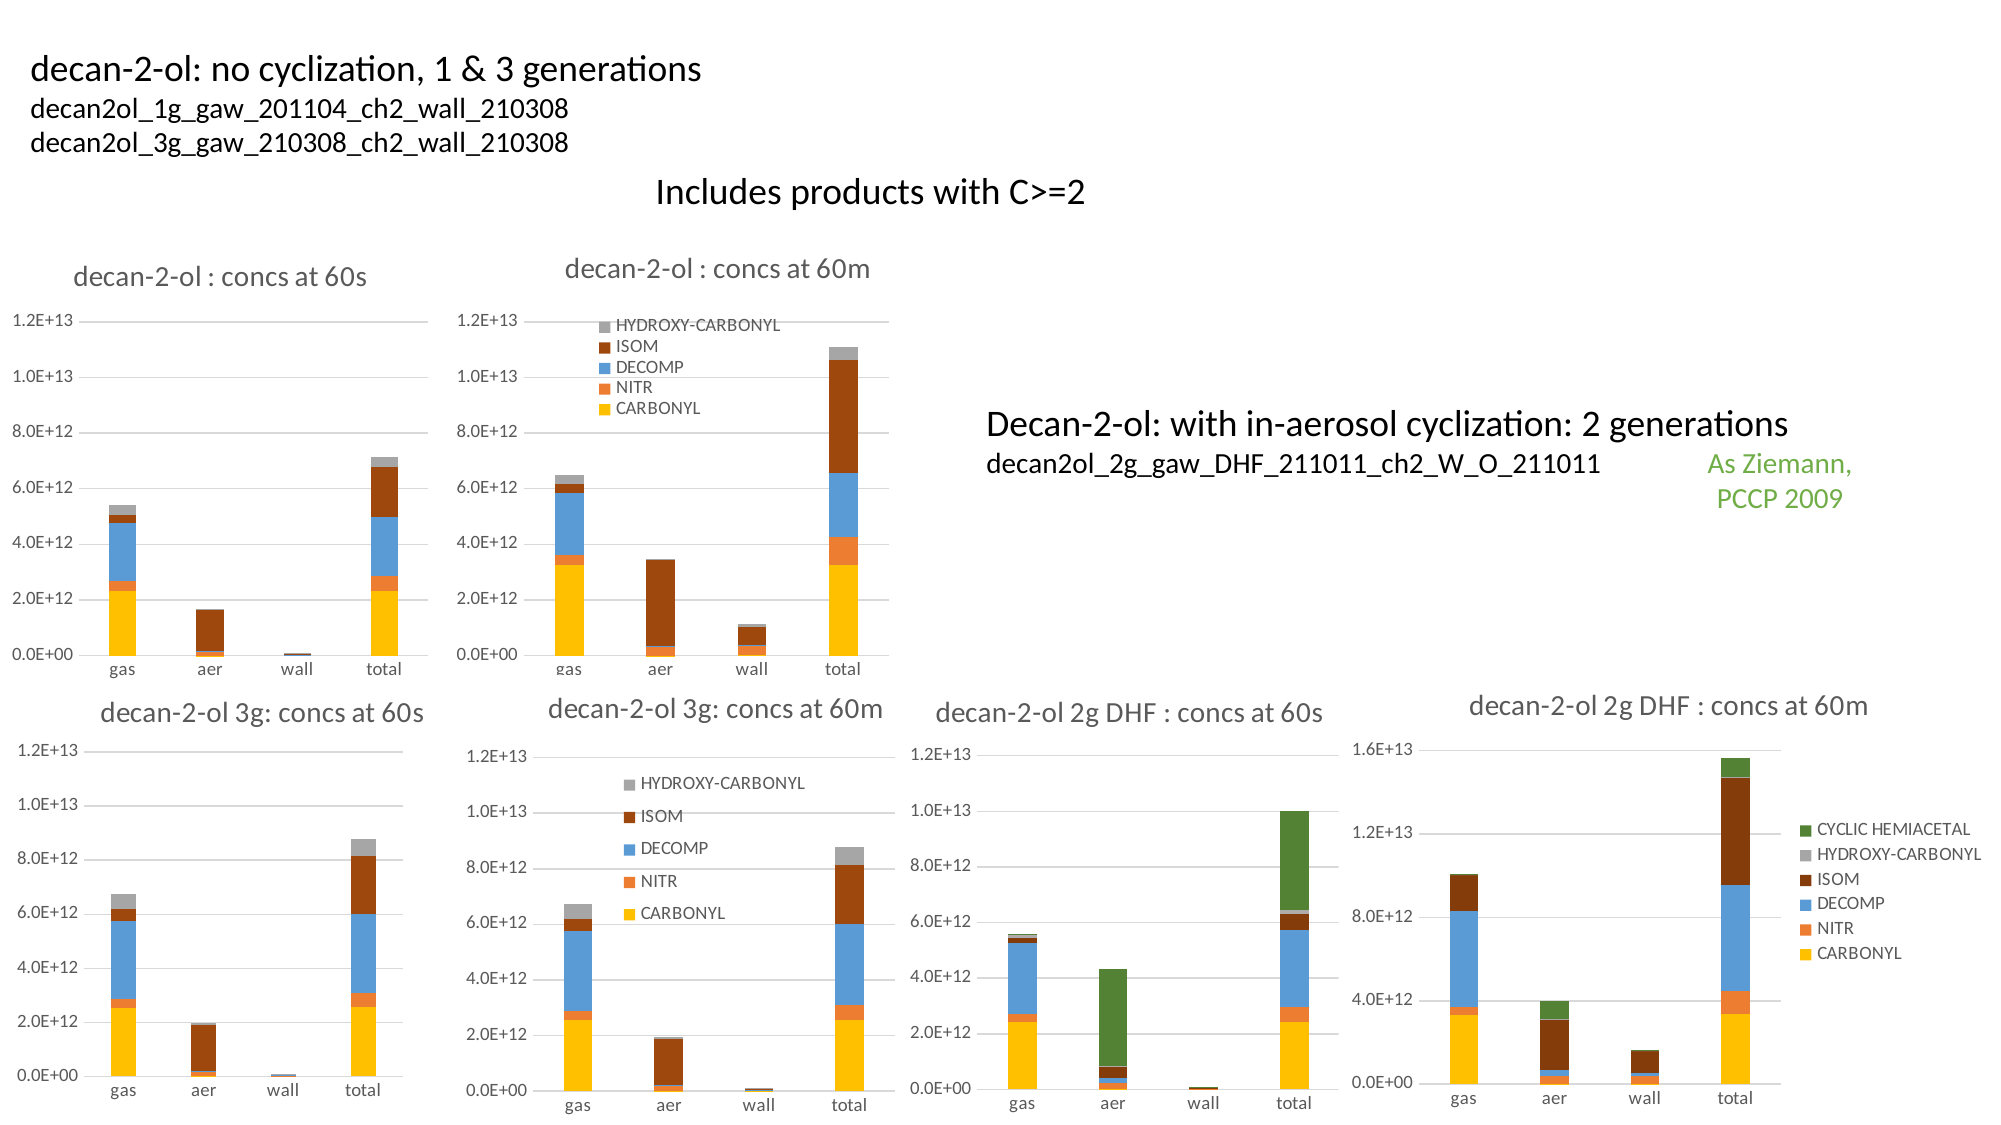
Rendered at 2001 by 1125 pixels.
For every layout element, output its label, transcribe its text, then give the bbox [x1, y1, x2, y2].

text_box decan-2-ol: no cyclization, 1 & 3 generations decan2ol_1g_gaw_201104_ch2_wall_210308 decan2ol_3g_gaw_210308_ch2_wall_210308 [15, 36, 1088, 167]
text_box As Ziemann, PCCP 2009 [1678, 436, 1882, 522]
text_box Decan-2-ol: with in-aerosol cyclization: 2 generations decan2ol_2g_gaw_DHF_211011_ch2_W_O_211011 [1109, 391, 1947, 487]
text_box Includes products with C>=2 [640, 159, 1102, 220]
chart [3, 239, 2000, 1125]
